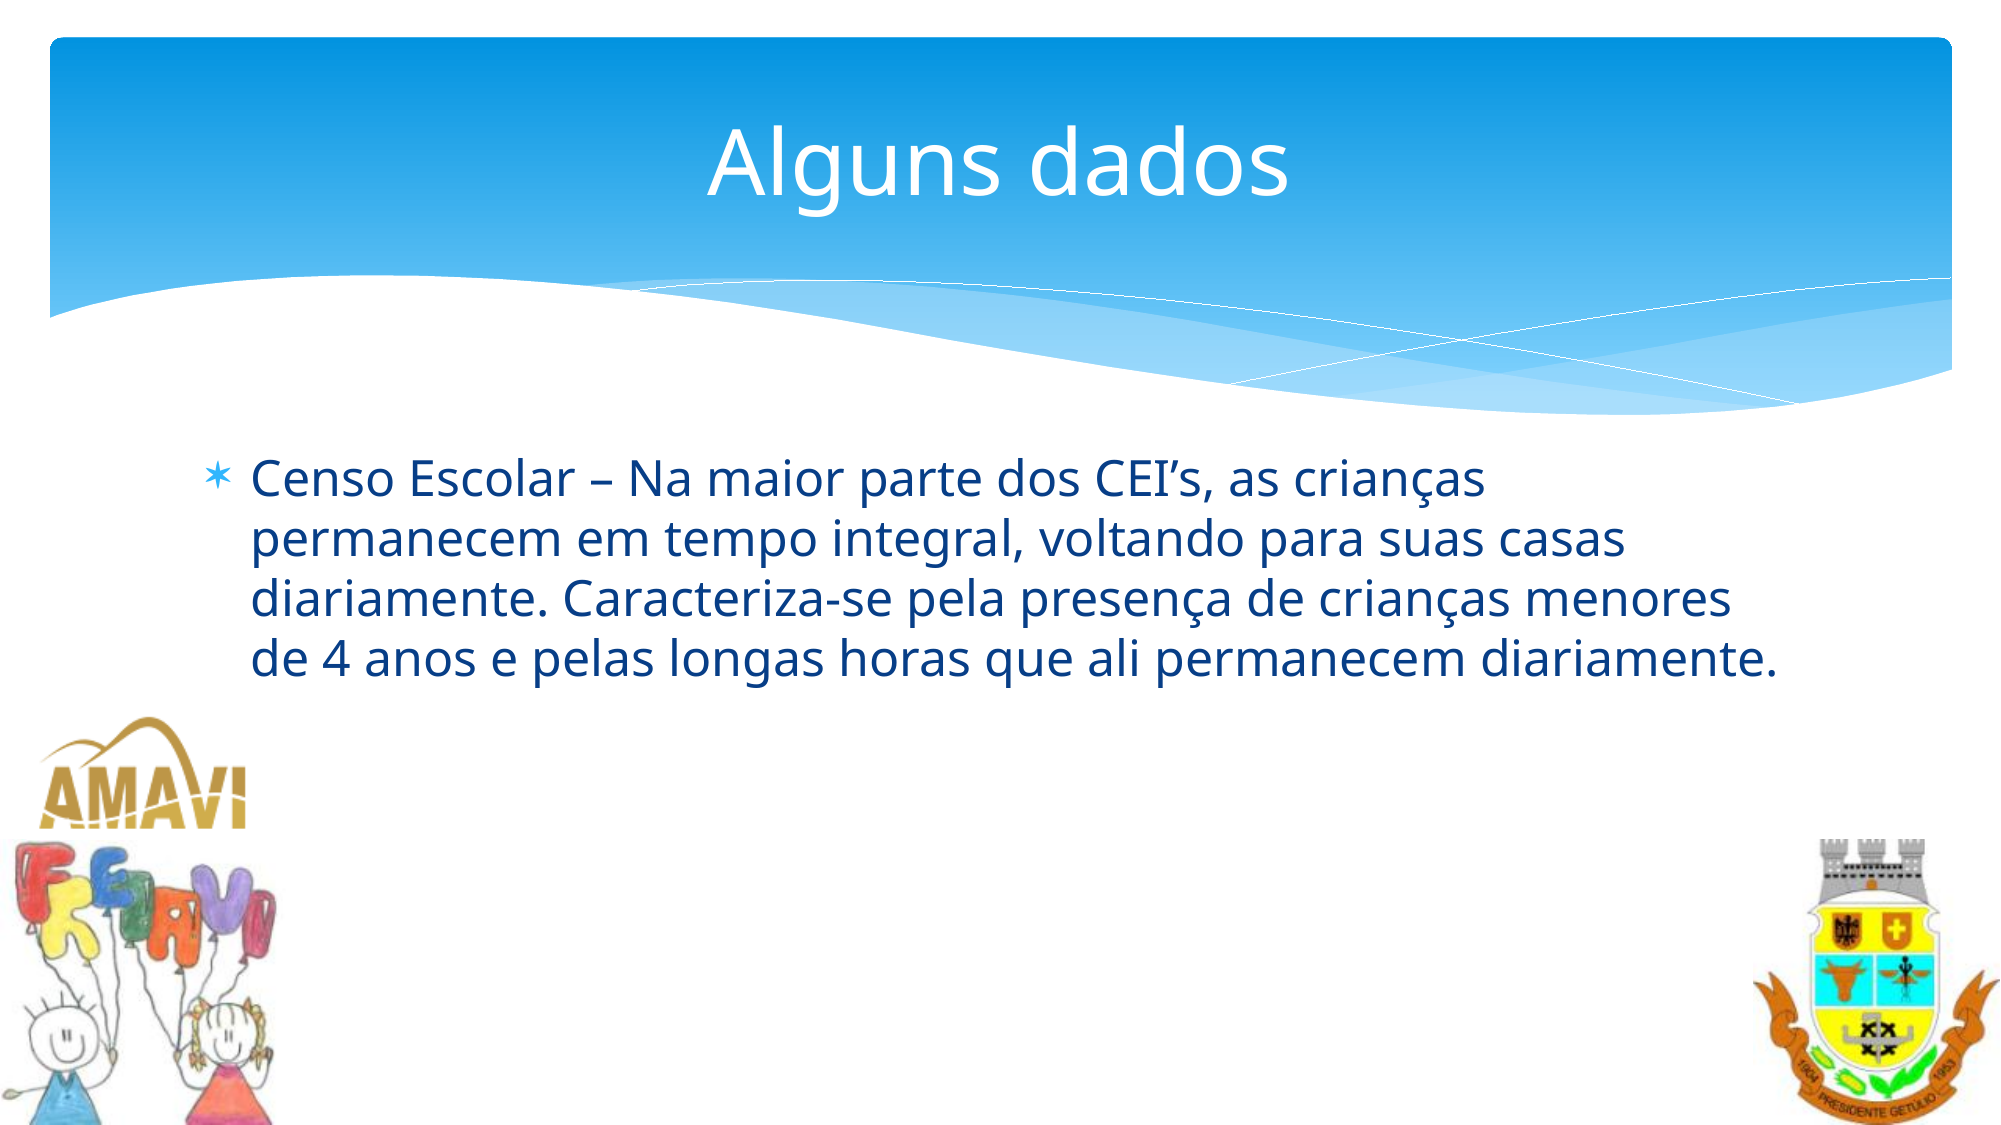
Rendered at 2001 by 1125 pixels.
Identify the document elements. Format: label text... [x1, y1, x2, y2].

list Censo Escolar – Na maior parte dos CEI’s, as crianças permanecem em tempo integral, voltando para suas casas diariamente. Caracteriza-se pela presença de crianças menores de 4 anos e pelas longas horas que ali permanecem diariamente. [190, 438, 1812, 1005]
picture [0, 700, 286, 1125]
title Alguns dados [99, 55, 1900, 261]
picture [1752, 839, 2000, 1125]
